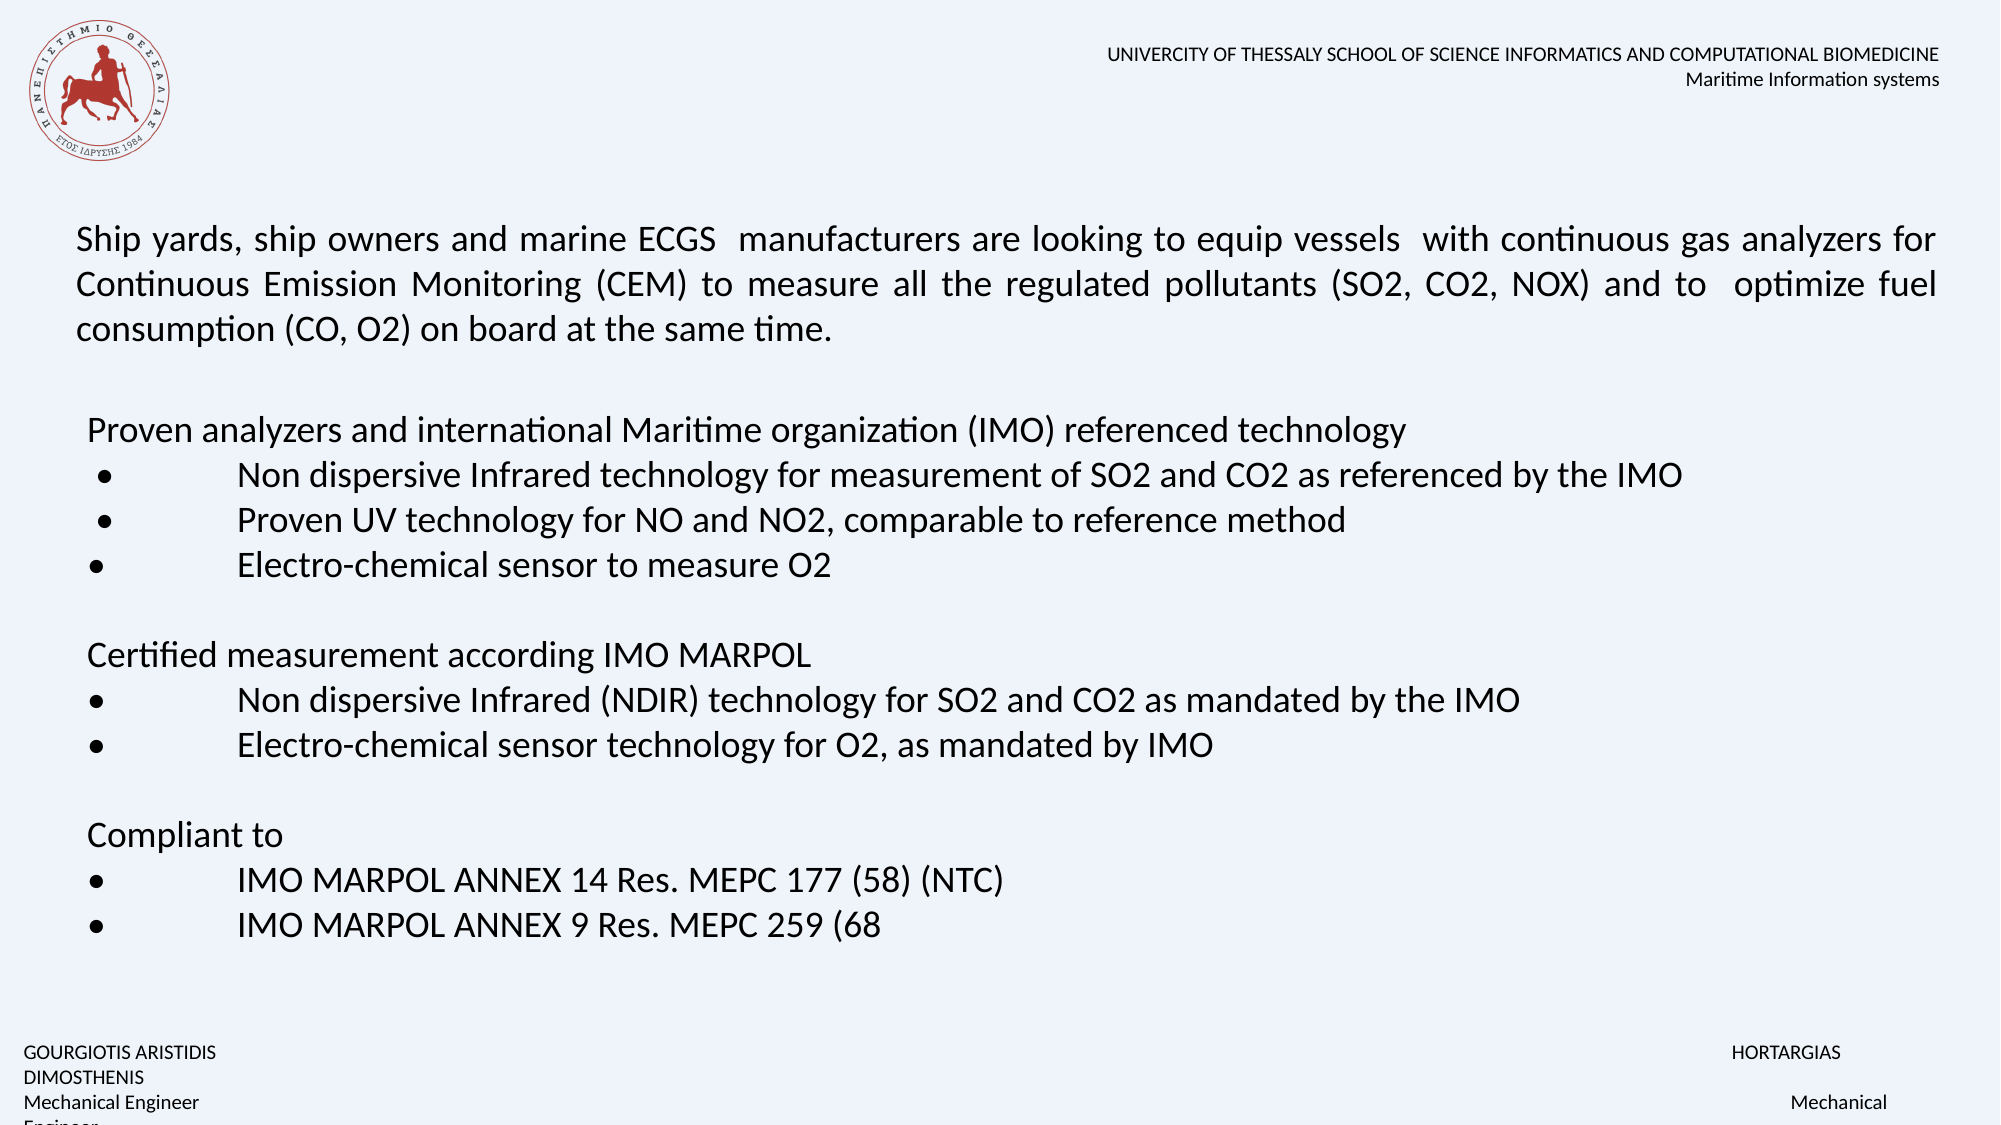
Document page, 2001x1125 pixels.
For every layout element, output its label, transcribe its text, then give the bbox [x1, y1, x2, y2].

text_box GOURGIOTIS ARISTIDIS HORTARGIAS DIMOSTHENIS Mechanical Engineer Mechanical Engineer [8, 1030, 1984, 1125]
text_box Proven analyzers and international Maritime organization (IMO) referenced technology • Non dispersive Infrared technology for measurement of SO2 and CO2 as referenced by the IMO • Proven UV technology for NO and NO2, comparable to reference method • Electro-chemical sensor to measure O2 Certified measurement according IMO MARPOL • Non dispersive Infrared (NDIR) technology for SO2 and CO2 as mandated by the IMO • Electro-chemical sensor technology for O2, as mandated by IMO Compliant to • IMO MARPOL ANNEX 14 Res. MEPC 177 (58) (NTC) • IMO MARPOL ANNEX 9 Res. MEPC 259 (68 [72, 352, 1955, 953]
picture [27, 20, 172, 162]
text_box UNIVERCITY OF THESSALY SCHOOL OF SCIENCE INFORMATICS AND COMPUTATIONAL BIOMEDICINE Maritime Information systems [229, 32, 1955, 98]
text_box Ship yards, ship owners and marine ECGS manufacturers are looking to equip vessels with continuous gas analyzers for Continuous Emission Monitoring (CEM) to measure all the regulated pollutants (SO2, CO2, NOX) and to optimize fuel consumption (CO, O2) on board at the same time. [61, 206, 1955, 357]
